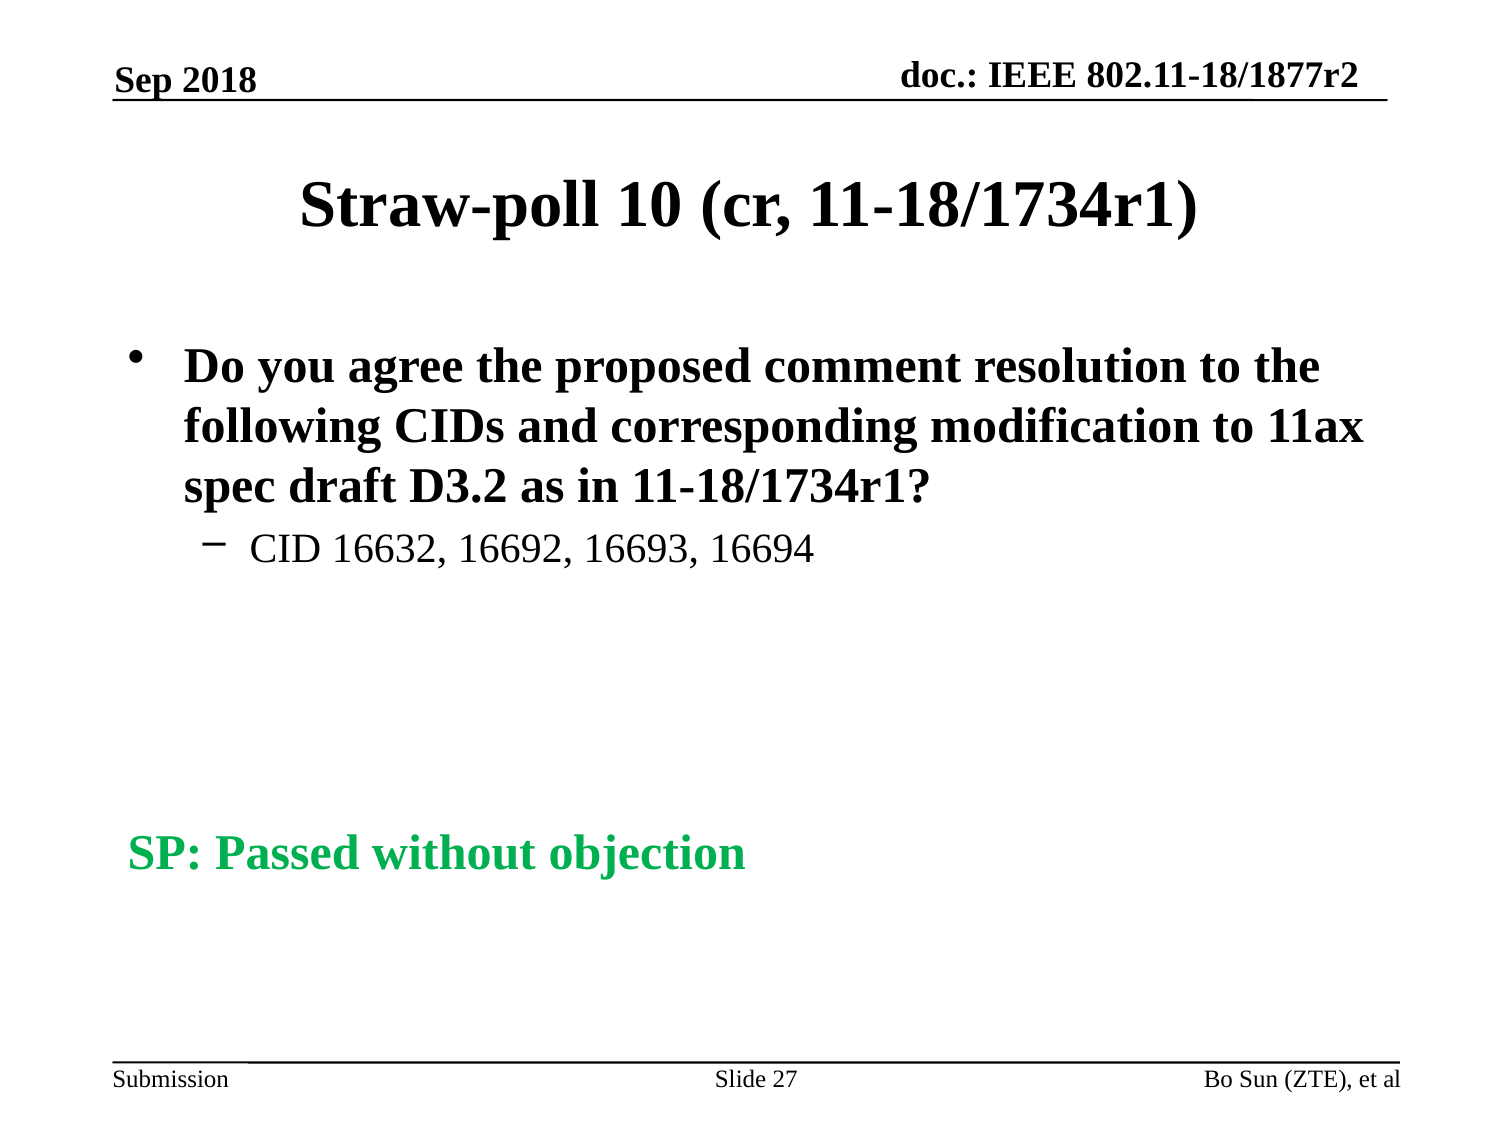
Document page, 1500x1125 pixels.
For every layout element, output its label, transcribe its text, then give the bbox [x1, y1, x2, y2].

title Straw-poll 10 (cr, 11-18/1734r1) [112, 112, 1388, 288]
slide_number Slide 27 [712, 1061, 800, 1093]
footer Bo Sun (ZTE), et al [1200, 1061, 1402, 1093]
list Do you agree the proposed comment resolution to the following CIDs and corresponding modification to 11ax spec draft D3.2 as in 11-18/1734r1? CID 16632, 16692, 16693, 16694 SP: Passed without objection [112, 324, 1388, 1000]
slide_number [114, 54, 259, 101]
